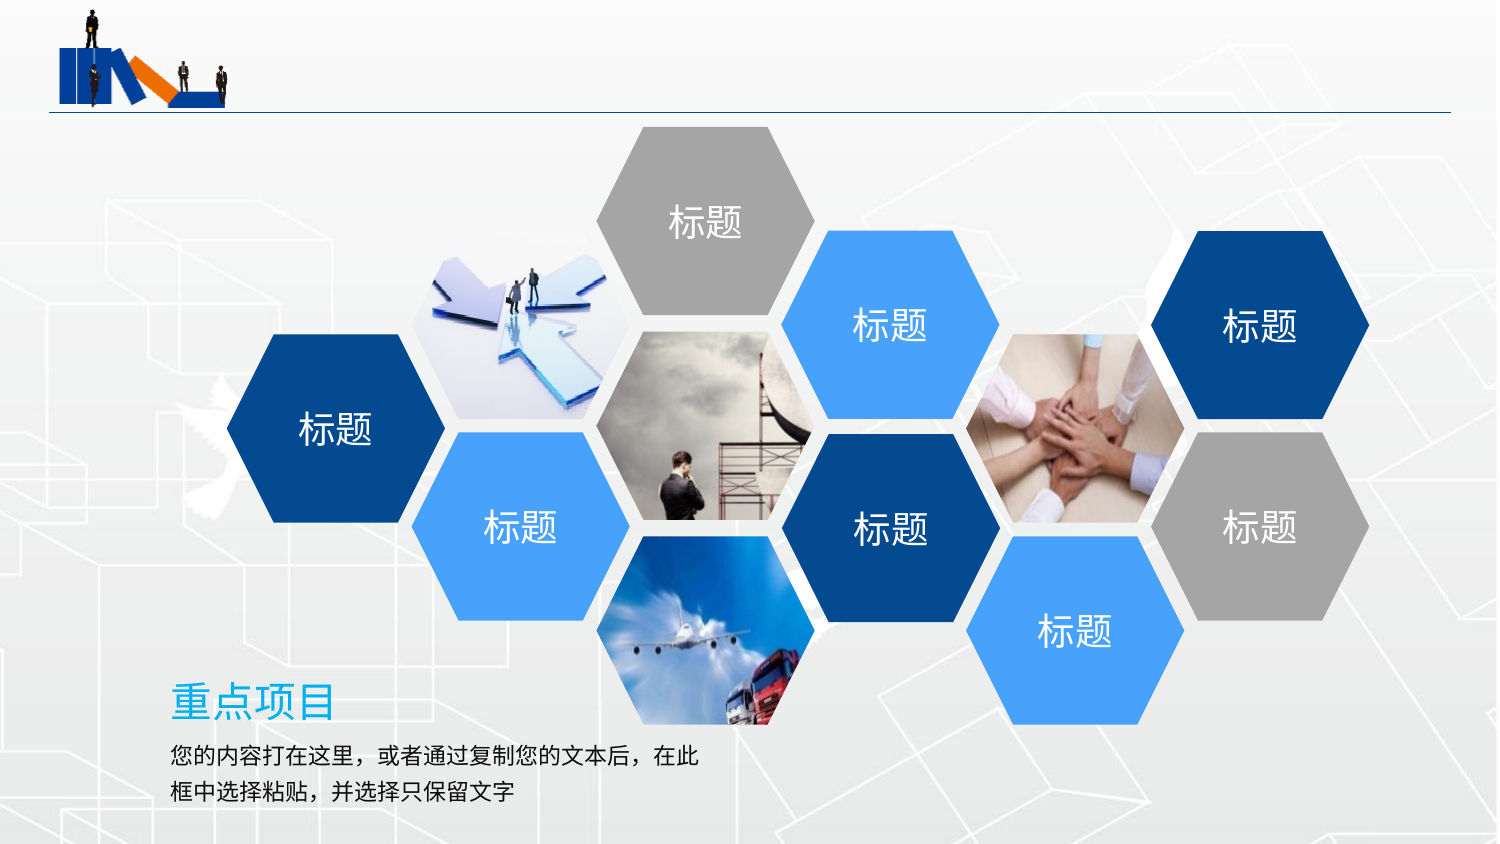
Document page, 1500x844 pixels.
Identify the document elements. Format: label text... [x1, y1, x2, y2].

text_box 标题 [1149, 230, 1371, 421]
text_box 标题 [1149, 431, 1371, 622]
text_box 标题 [410, 431, 631, 622]
text_box [595, 330, 816, 521]
text_box [410, 230, 631, 421]
text_box 标题 [780, 433, 1002, 624]
text_box 标题 [225, 333, 447, 524]
text_box 标题 [780, 229, 1001, 420]
text_box 标题 [595, 125, 816, 317]
text_box [964, 333, 1186, 524]
picture [0, 0, 1500, 844]
text_box [595, 535, 816, 726]
text_box 您的内容打在这里，或者通过复制您的文本后，在此框中选择粘贴，并选择只保留文字 [159, 727, 723, 811]
text_box 标题 [964, 535, 1186, 726]
text_box 重点项目 [159, 680, 395, 727]
